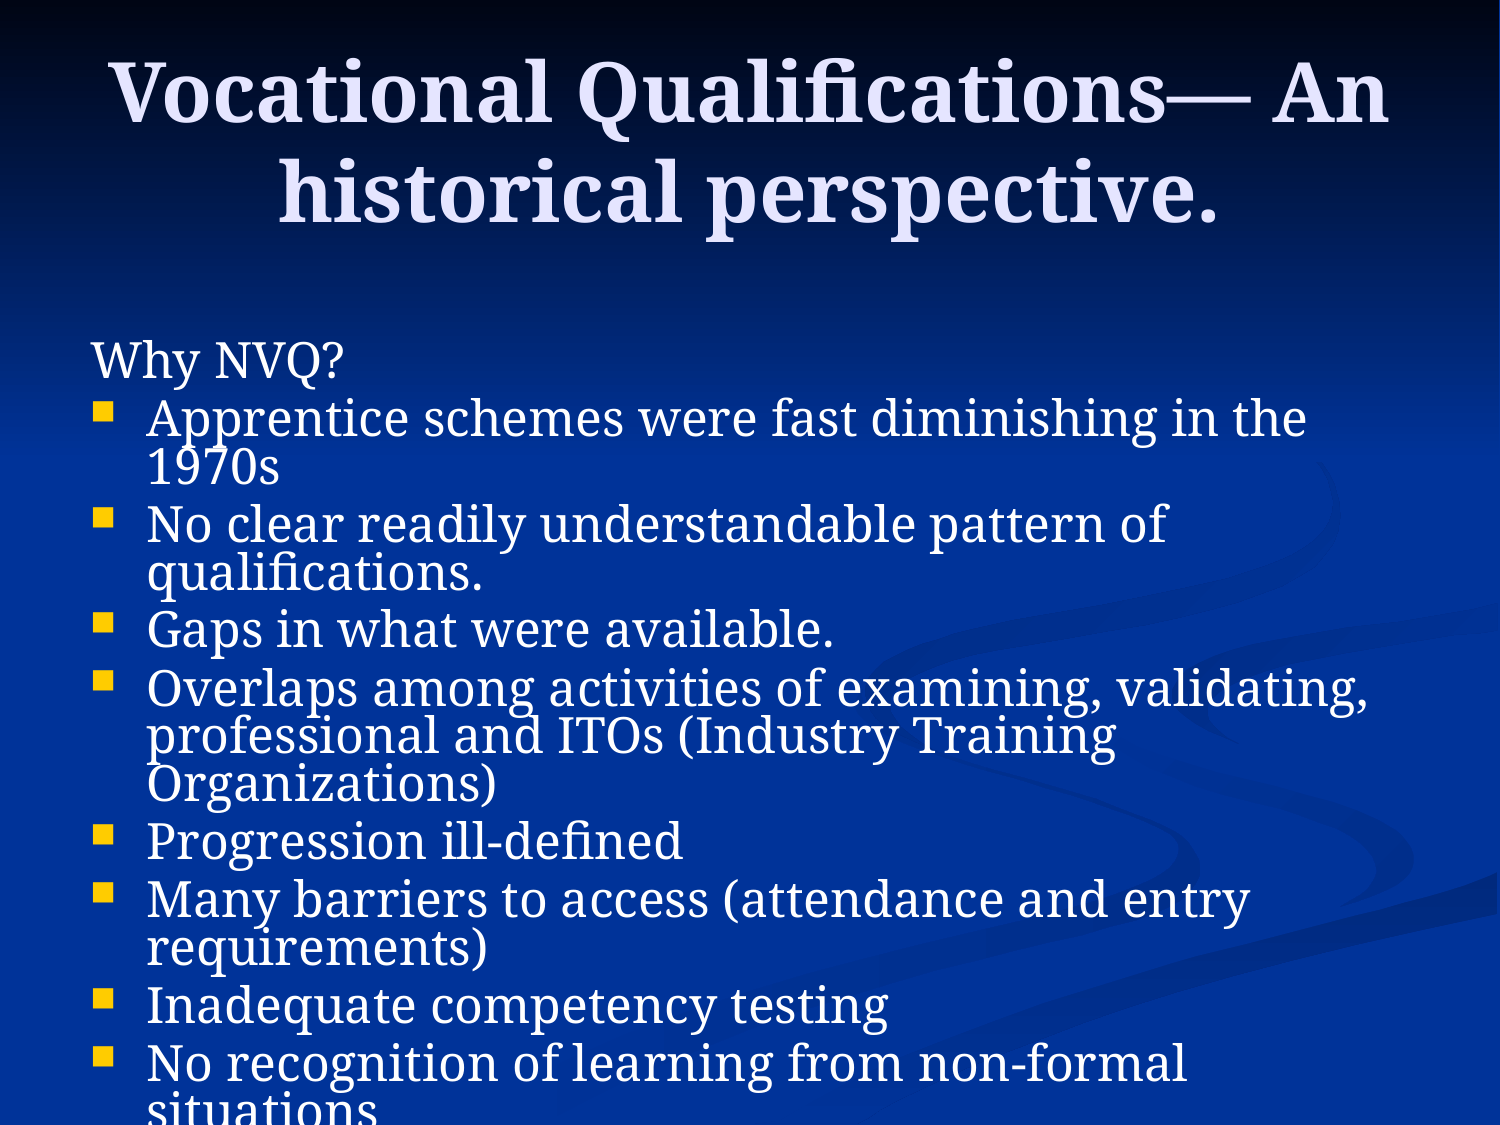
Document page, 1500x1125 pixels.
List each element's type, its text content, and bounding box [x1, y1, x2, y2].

list Why NVQ? Apprentice schemes were fast diminishing in the 1970s No clear readily understandable pattern of qualifications. Gaps in what were available. Overlaps among activities of examining, validating, professional and ITOs (Industry Training Organizations) Progression ill-defined Many barriers to access (attendance and entry requirements) Inadequate competency testing No recognition of learning from non-formal situations Not rapid response to changing needs [74, 262, 1426, 1006]
title Vocational Qualifications— An historical perspective. [74, 44, 1426, 233]
